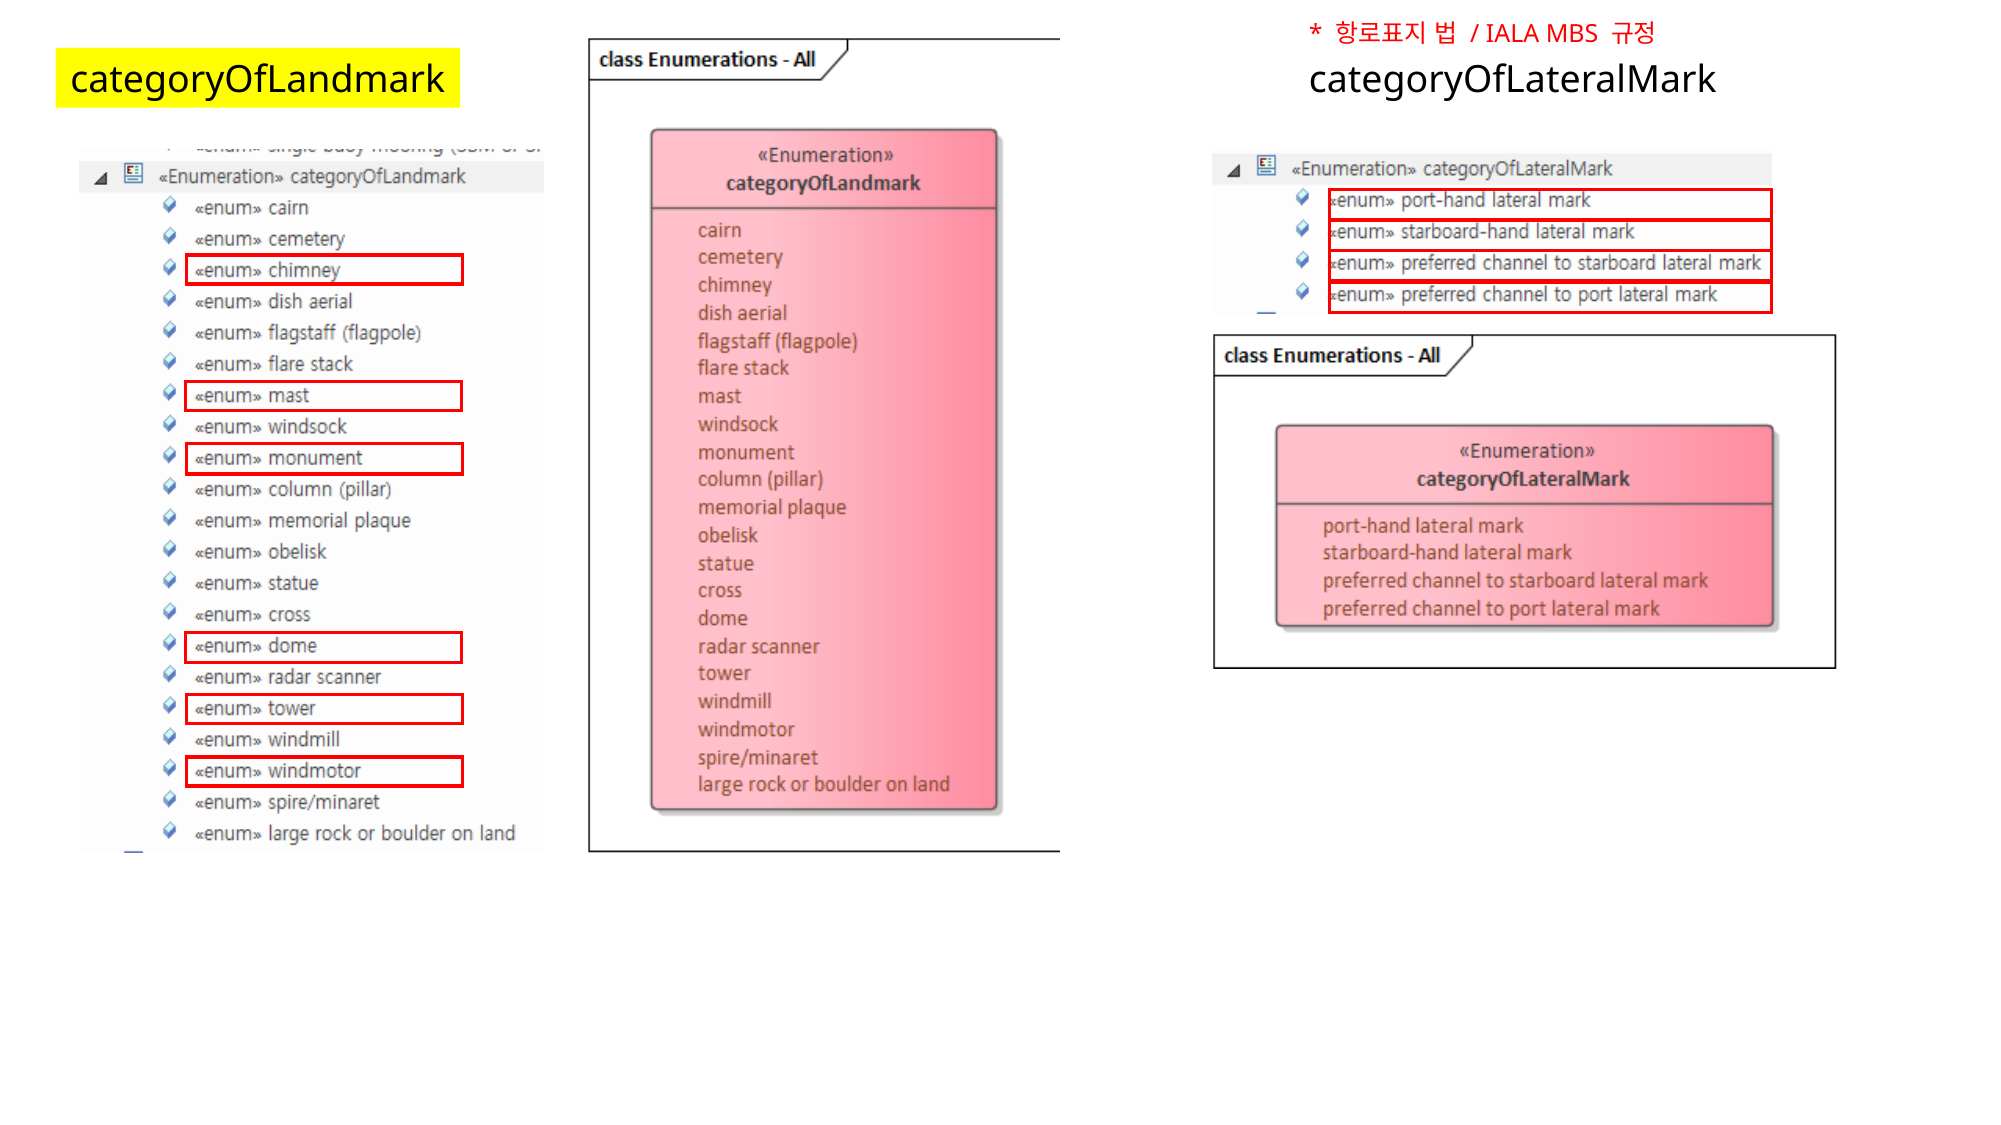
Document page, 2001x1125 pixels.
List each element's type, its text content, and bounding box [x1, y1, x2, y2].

picture [79, 149, 544, 853]
picture [1212, 149, 1772, 314]
text_box categoryOfLandmark [55, 47, 461, 108]
picture [1212, 332, 1838, 669]
text_box categoryOfLateralMark [1294, 55, 1732, 108]
picture [587, 37, 1060, 854]
text_box * 항로표지 법 / IALA MBS 규정 [1294, 10, 1930, 55]
